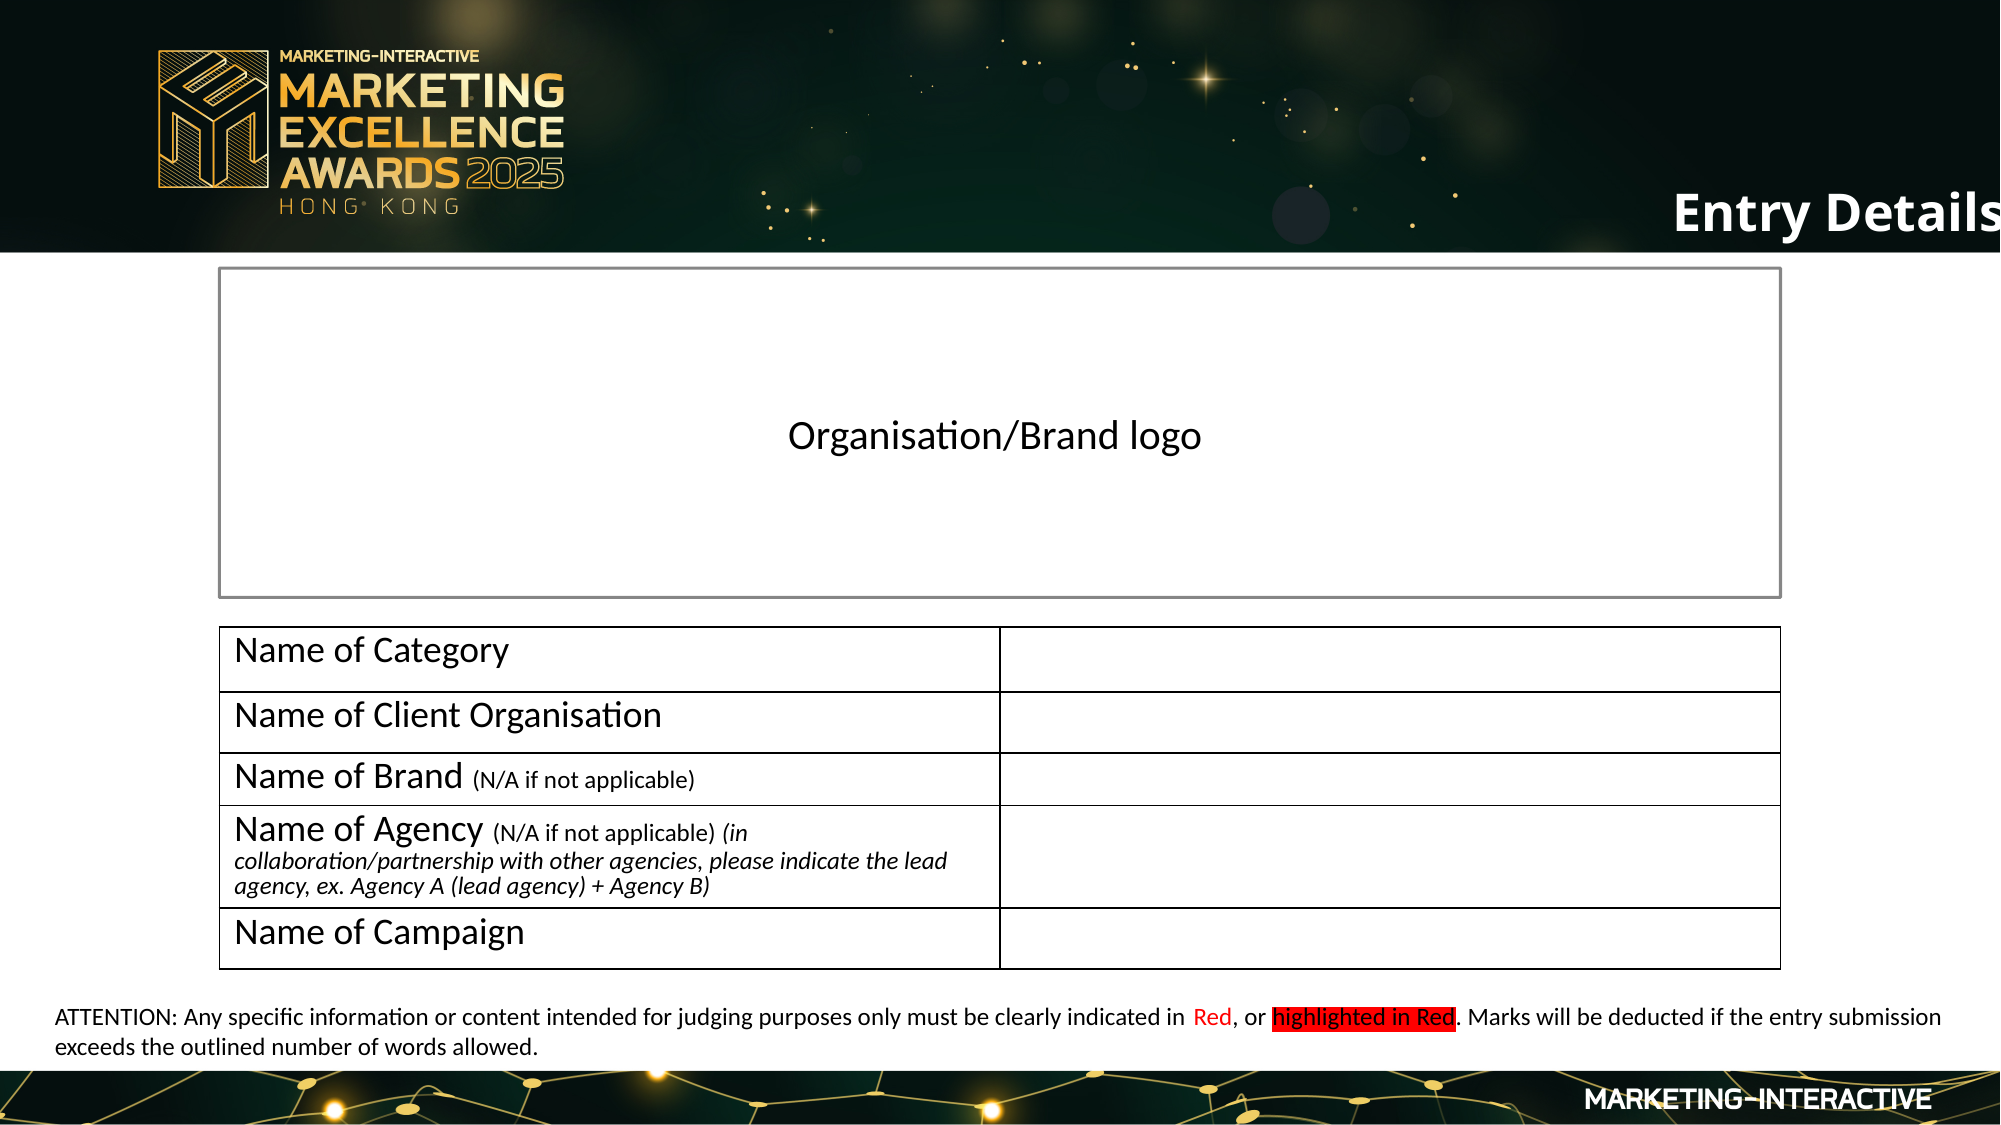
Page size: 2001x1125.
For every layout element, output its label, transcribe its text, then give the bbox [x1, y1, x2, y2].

table_header Name of Category [220, 628, 999, 691]
table_header [1001, 628, 1780, 691]
table_cell [1001, 693, 1780, 752]
text_box Entry Details [1657, 166, 2000, 254]
table_cell [1001, 909, 1780, 968]
table_cell [1001, 754, 1780, 805]
text_box Organisation/Brand logo [219, 268, 1781, 598]
table_cell Name of Brand (N/A if not applicable) [220, 754, 999, 805]
picture [0, 0, 2000, 1125]
table_cell Name of Campaign [220, 909, 999, 968]
table_cell Name of Agency (N/A if not applicable) (in collaboration/partnership with other agencies, please indicate the lead agency, ex. Agency A (lead agency) + Agency B) [220, 806, 999, 907]
text_box ATTENTION: Any specific information or content intended for judging purposes only must be clearly indicated in Red, or highlighted in Red. Marks will be deducted if the entry submission exceeds the outlined number of words allowed. [39, 993, 1960, 1069]
table_cell [1001, 806, 1780, 907]
table_cell Name of Client Organisation [220, 693, 999, 752]
